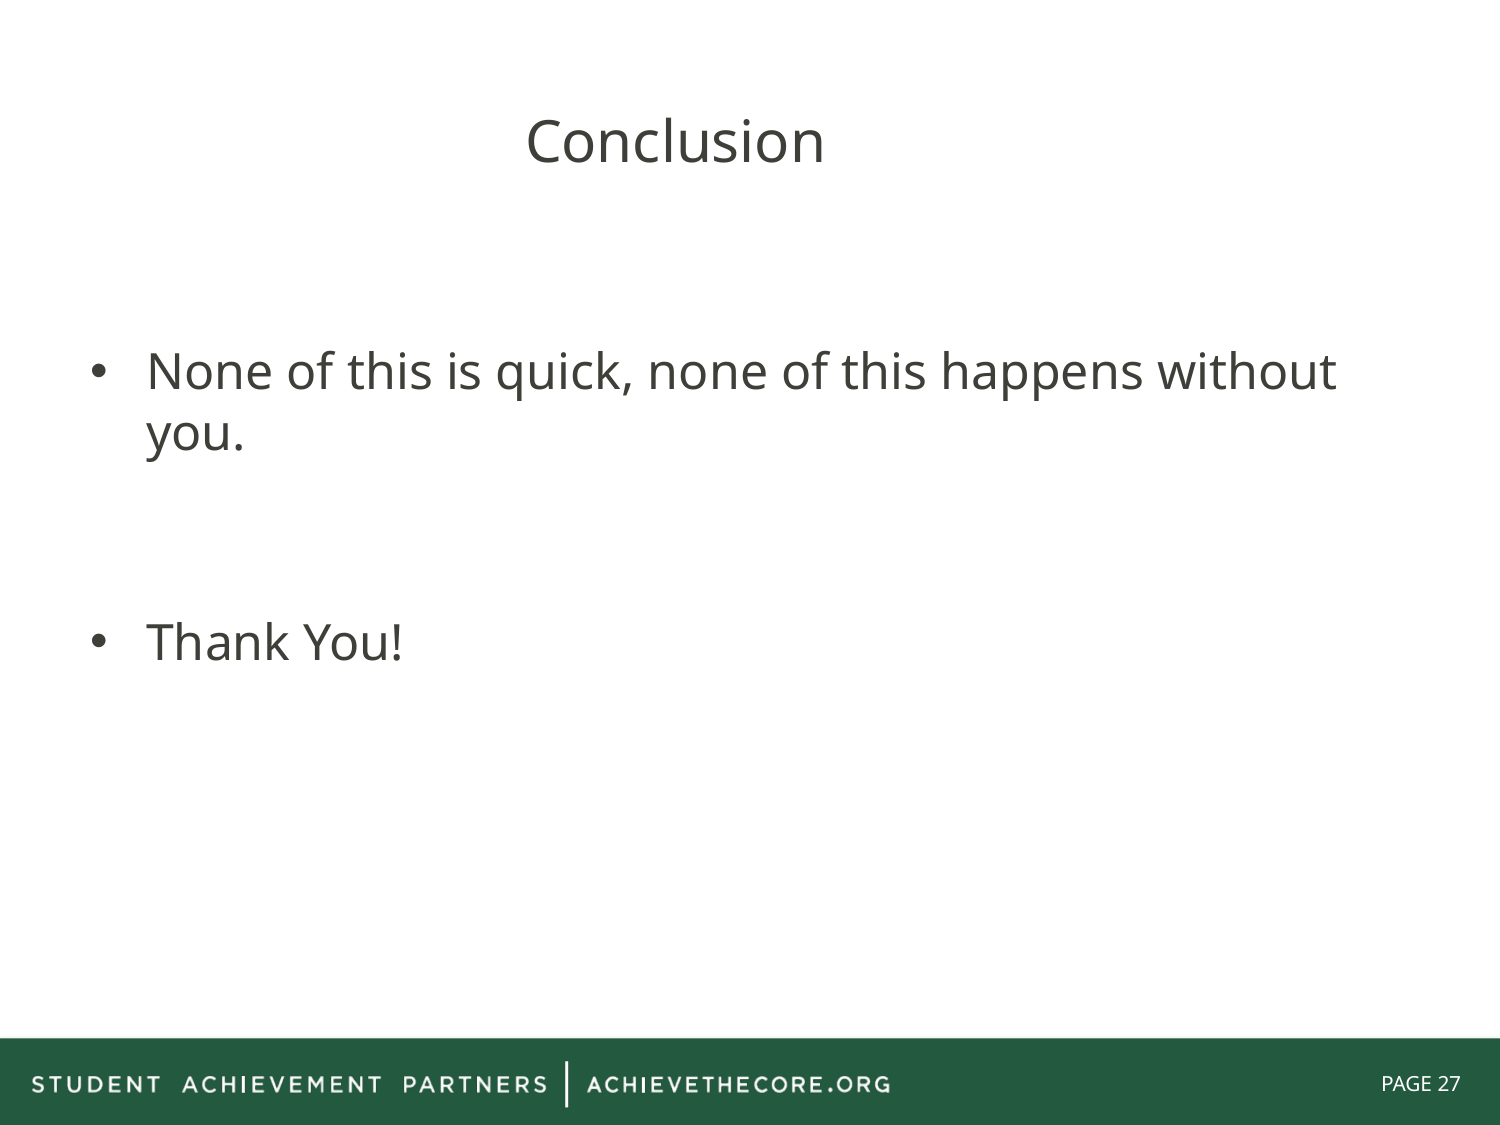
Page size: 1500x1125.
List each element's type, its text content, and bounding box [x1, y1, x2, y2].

title Conclusion [75, 45, 1425, 233]
list None of this is quick, none of this happens without you. Thank You! [75, 262, 1425, 1005]
